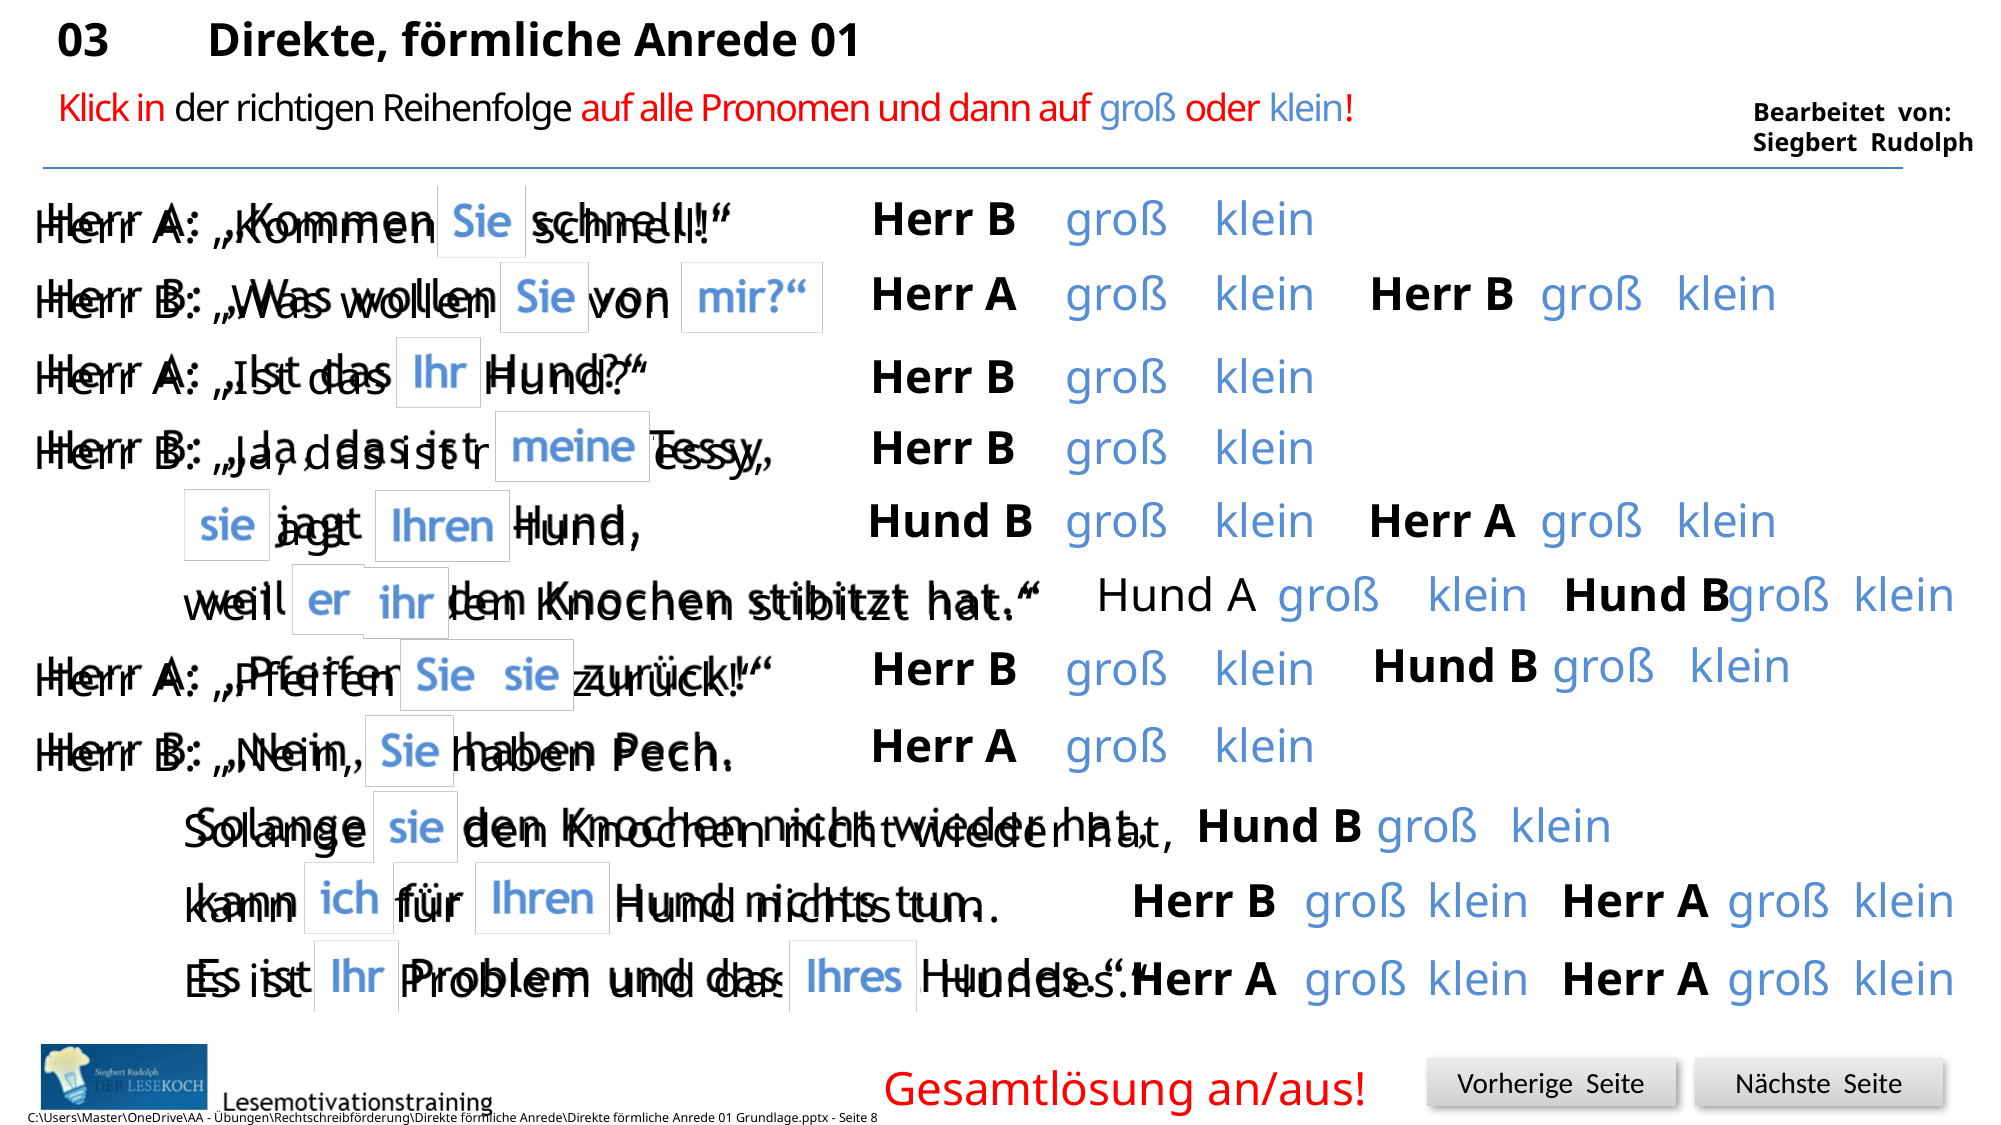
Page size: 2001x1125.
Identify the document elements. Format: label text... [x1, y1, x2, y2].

text_box groß [1361, 789, 1494, 860]
text_box groß [1289, 942, 1413, 1012]
text_box 03 Direkte, förmliche Anrede 01 [42, 3, 2000, 73]
text_box Herr A [1546, 942, 1713, 1012]
picture [17, 177, 1198, 1030]
text_box Herr B [1354, 257, 1525, 327]
text_box Herr B [1203, 864, 1289, 934]
text_box klein [1203, 632, 1332, 702]
text_box Herr A [1546, 864, 1713, 934]
text_box Herr A [1353, 484, 1525, 555]
text_box klein [1495, 789, 1628, 860]
text_box Gesamtlösung an/aus! [868, 1052, 1432, 1123]
text_box Hund B [1203, 789, 1361, 860]
text_box Hund B [1549, 558, 1713, 629]
text_box klein [1203, 340, 1332, 411]
text_box klein [1838, 864, 1970, 934]
text_box klein [1838, 942, 1970, 1012]
text_box groß [1525, 484, 1659, 555]
text_box klein [1661, 484, 1793, 555]
text_box Klick in der richtigen Reihenfolge auf alle Pronomen und dann auf groß oder klein! [42, 76, 1676, 137]
text_box groß [1713, 558, 1838, 629]
text_box groß [1525, 257, 1659, 327]
text_box klein [1413, 864, 1545, 934]
text_box groß [1289, 864, 1413, 934]
text_box C:\Users\Master\OneDrive\AA - Übungen\Rechtschreibförderung\Direkte förmliche Anrede\Direkte förmliche Anrede 01 Grundlage.pptx - Seite 8 [12, 1102, 893, 1125]
text_box Herr A [1203, 942, 1289, 1012]
text_box klein [1203, 182, 1332, 253]
text_box klein [1413, 942, 1545, 1012]
text_box klein [1203, 411, 1332, 481]
text_box Hund B [1357, 629, 1537, 699]
text_box Hund A [1203, 558, 1263, 629]
text_box klein [1203, 257, 1332, 327]
text_box groß [1537, 629, 1671, 699]
picture [40, 1044, 508, 1102]
text_box klein [1675, 629, 1807, 699]
text_box groß [1713, 942, 1838, 1012]
text_box groß [1263, 558, 1396, 629]
text_box klein [1203, 709, 1332, 780]
text_box klein [1412, 558, 1544, 629]
text_box klein [1661, 257, 1793, 327]
text_box klein [1838, 558, 1970, 629]
text_box groß [1713, 864, 1838, 934]
text_box klein [1203, 484, 1332, 555]
